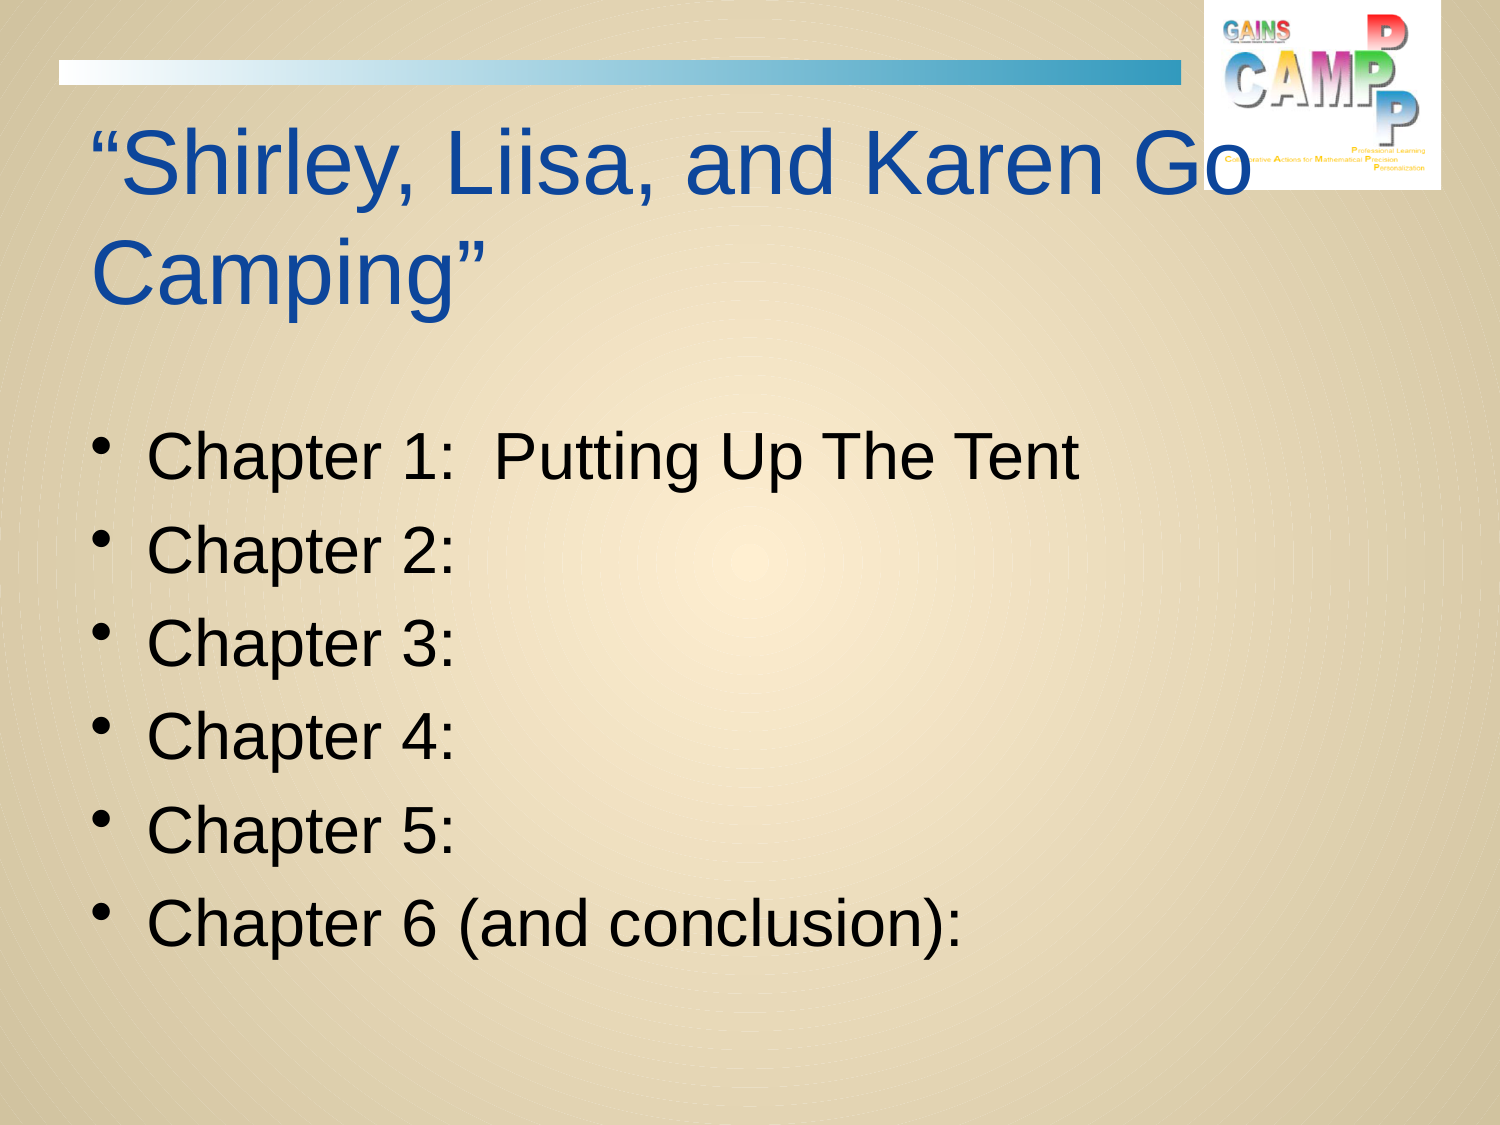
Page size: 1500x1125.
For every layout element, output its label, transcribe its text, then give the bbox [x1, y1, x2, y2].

list Chapter 1: Putting Up The Tent Chapter 2: Chapter 3: Chapter 4: Chapter 5: Chapter 6 (and conclusion): [74, 312, 1426, 1088]
picture [1204, 0, 1442, 190]
title “Shirley, Liisa, and Karen Go Camping” [74, 124, 1426, 301]
